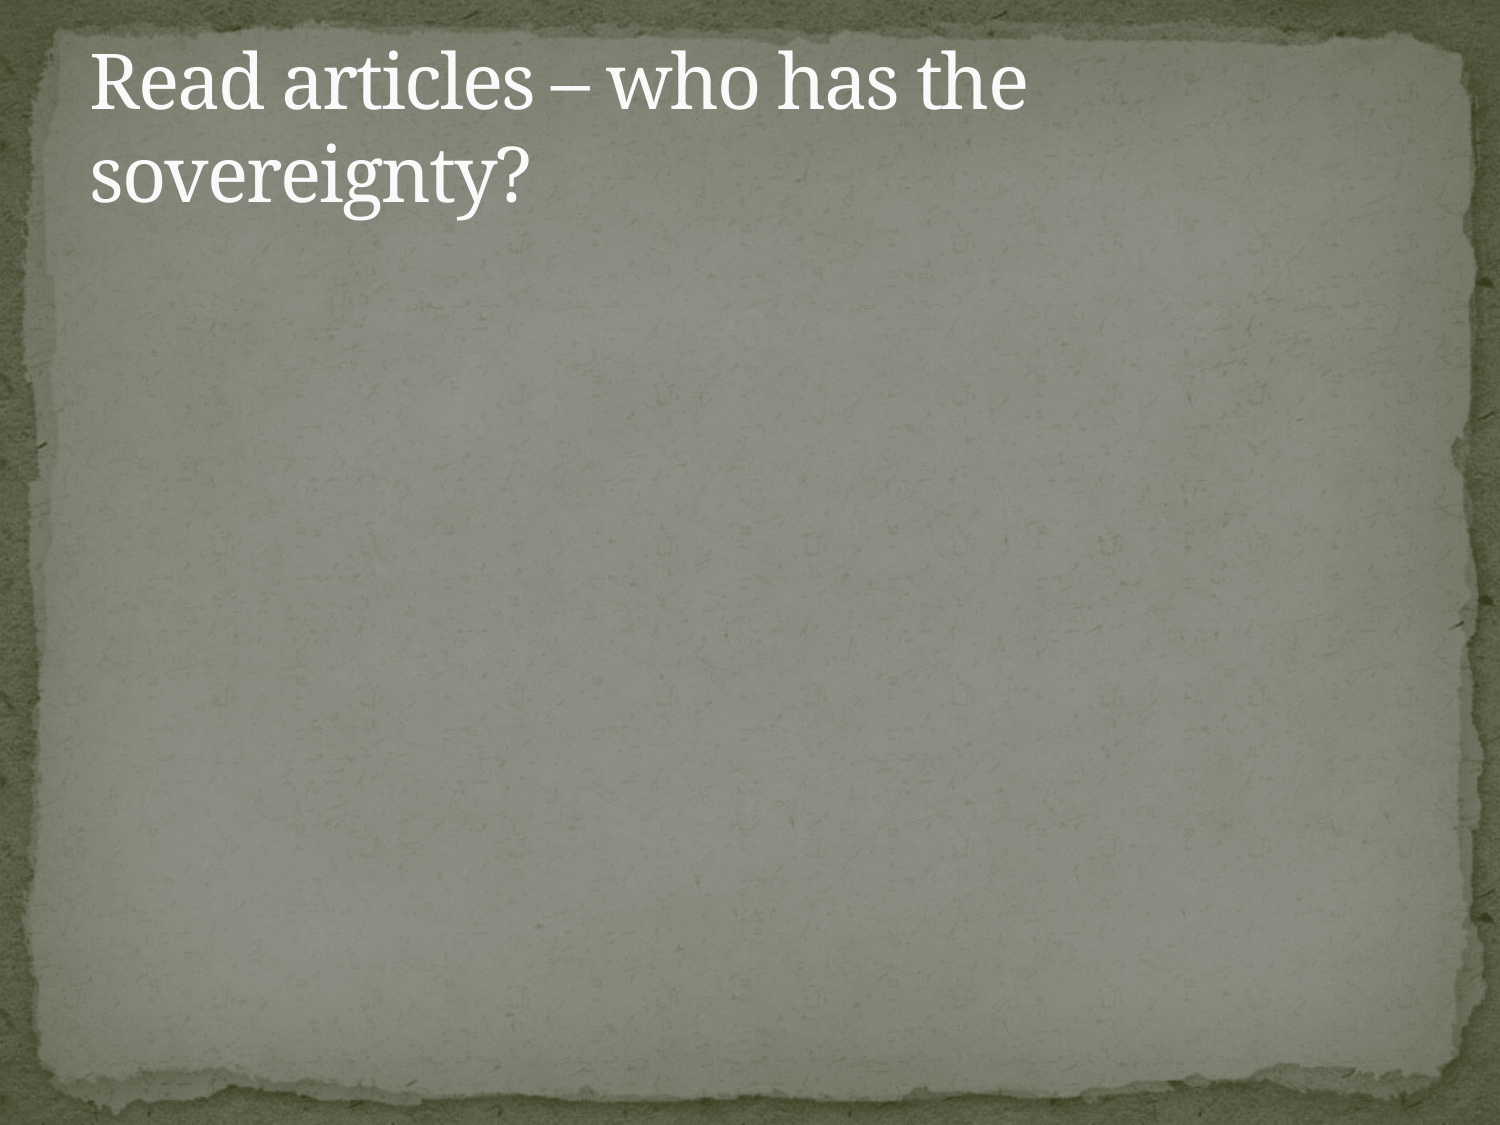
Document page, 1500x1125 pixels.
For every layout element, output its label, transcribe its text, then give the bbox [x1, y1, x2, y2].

title Read articles – who has the sovereignty? [74, 24, 1425, 225]
